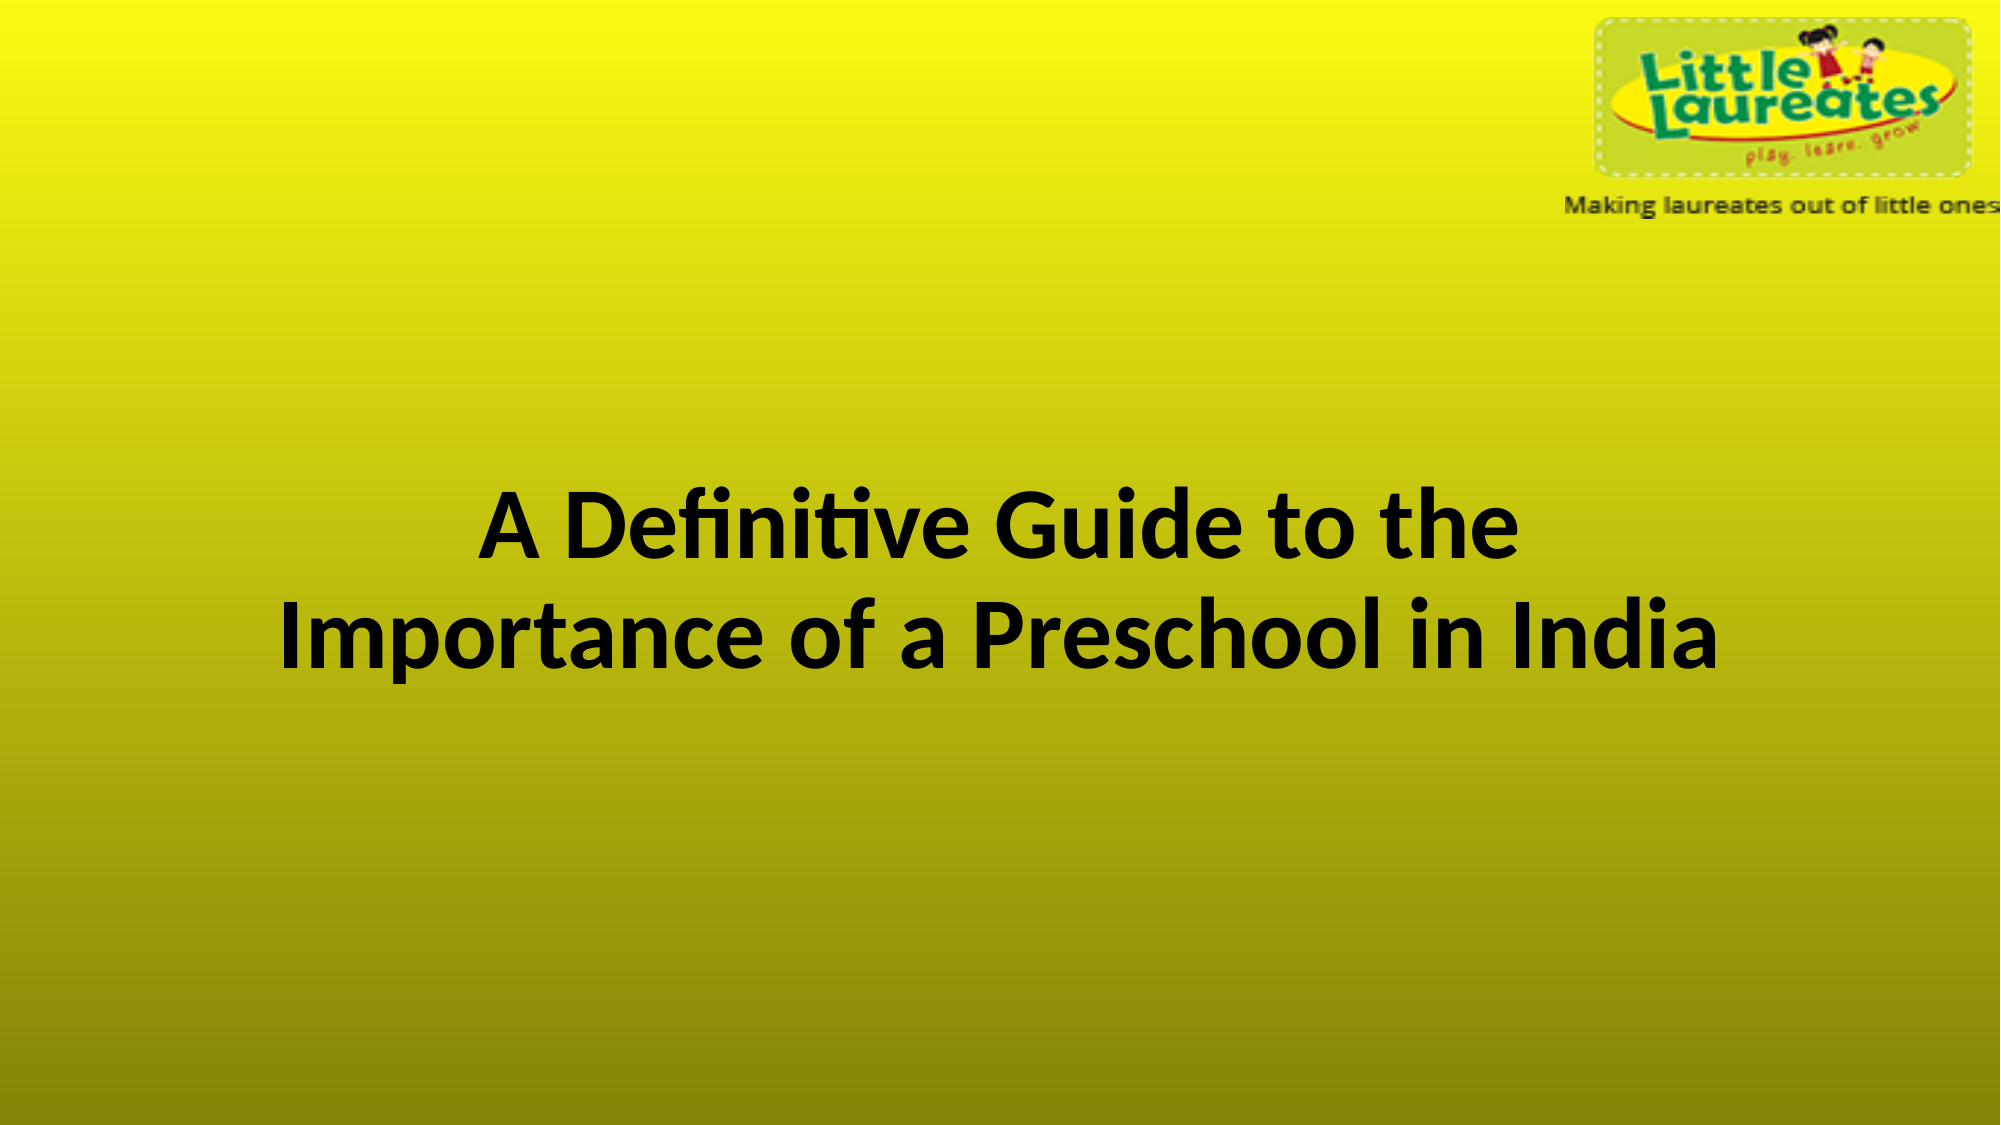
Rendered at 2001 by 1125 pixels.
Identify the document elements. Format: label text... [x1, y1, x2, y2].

title A Definitive Guide to the Importance of a Preschool in India [249, 271, 1750, 698]
picture [1565, 16, 2000, 219]
